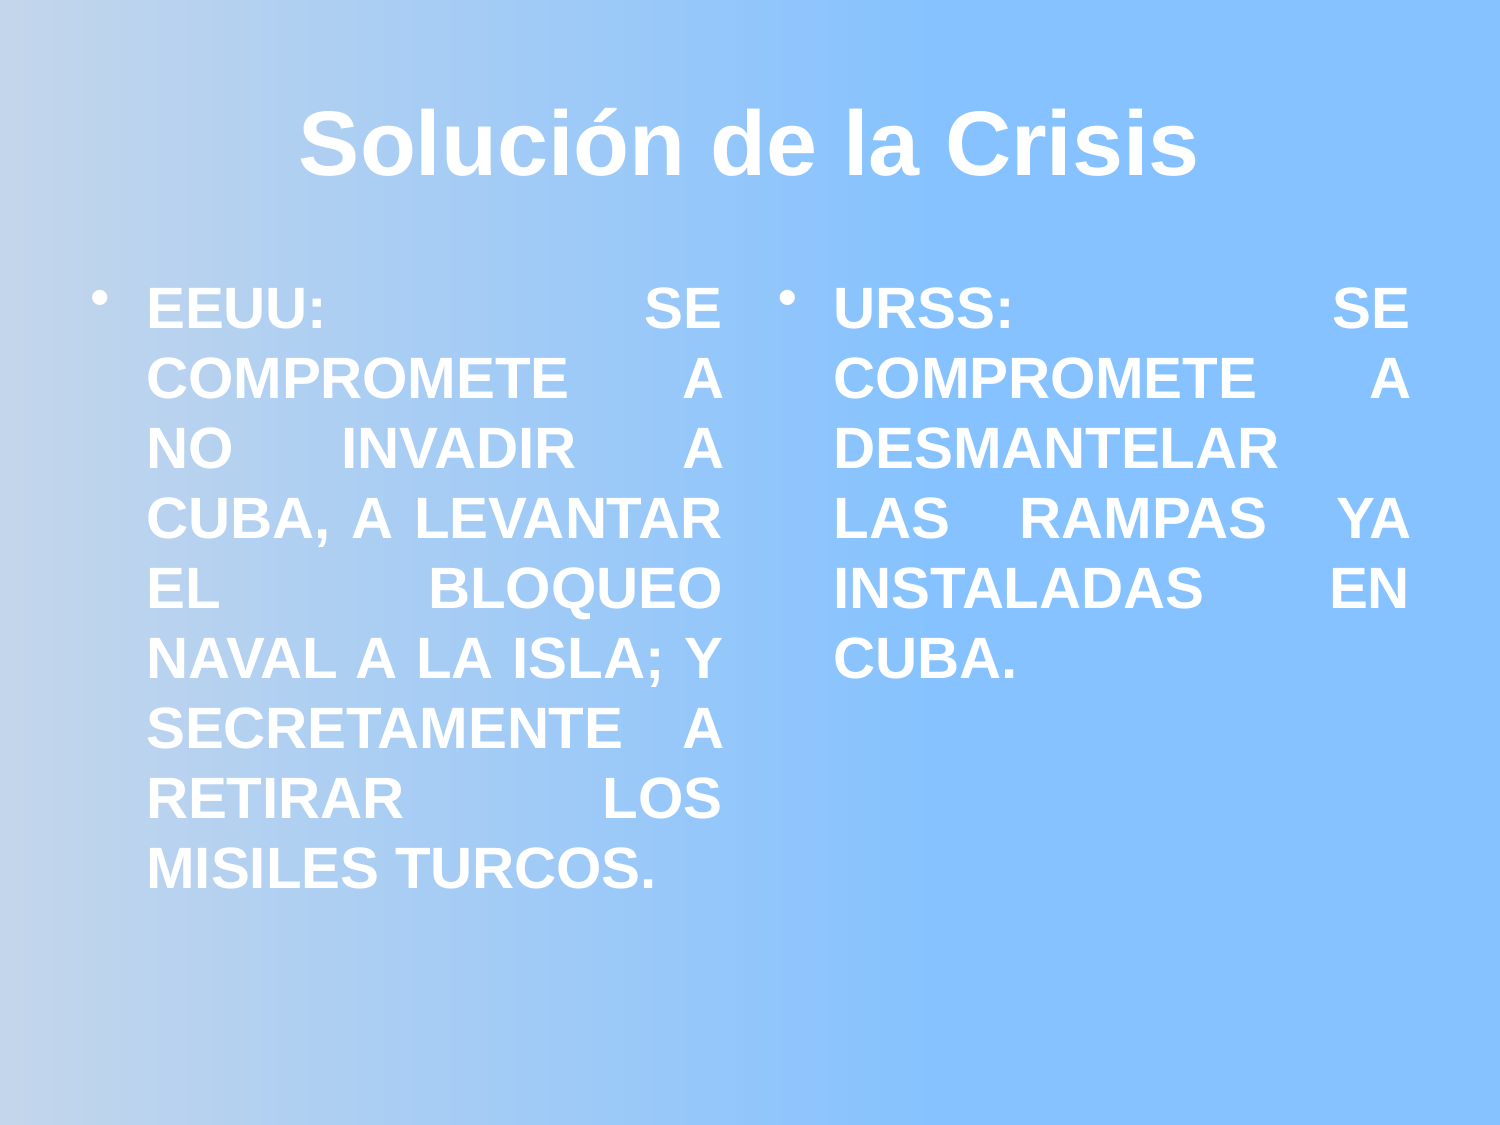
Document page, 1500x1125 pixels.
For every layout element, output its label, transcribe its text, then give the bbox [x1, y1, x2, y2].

list URSS: SE COMPROMETE A DESMANTELAR LAS RAMPAS YA INSTALADAS EN CUBA. [762, 262, 1426, 1006]
list EEUU: SE COMPROMETE A NO INVADIR A CUBA, A LEVANTAR EL BLOQUEO NAVAL A LA ISLA; Y SECRETAMENTE A RETIRAR LOS MISILES TURCOS. [74, 262, 738, 1006]
title Solución de la Crisis [74, 44, 1426, 233]
